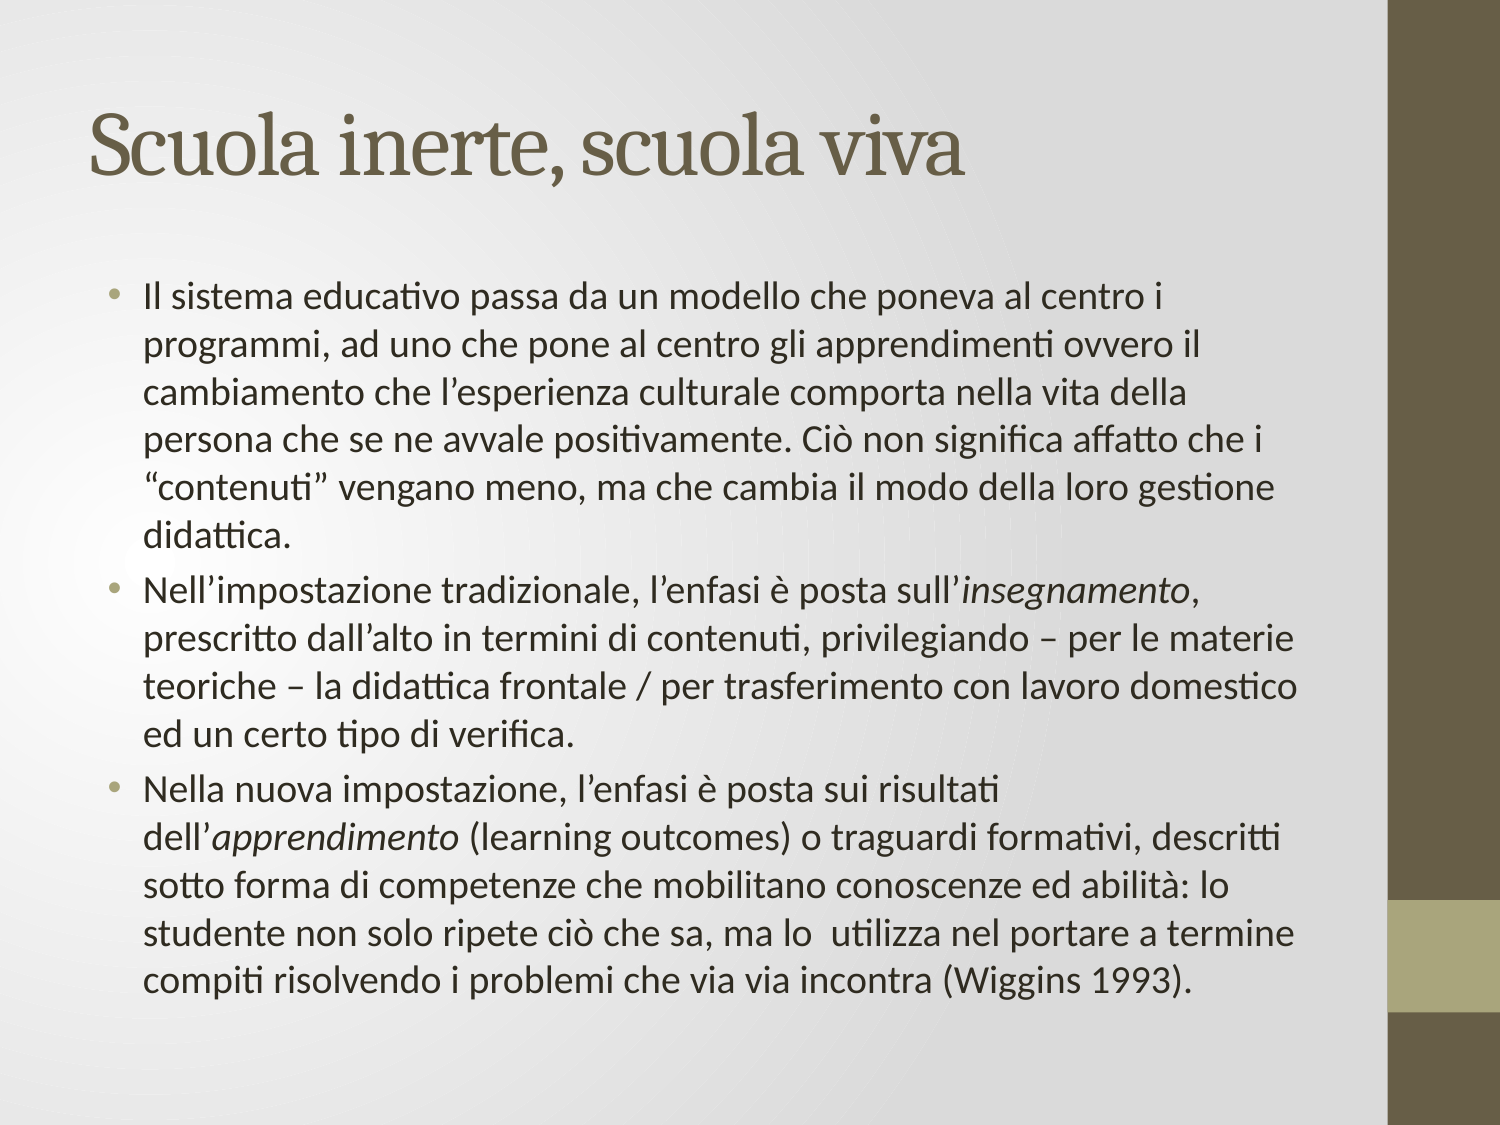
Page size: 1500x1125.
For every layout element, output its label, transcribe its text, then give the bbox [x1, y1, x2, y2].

title Scuola inerte, scuola viva [75, 45, 1325, 233]
list Il sistema educativo passa da un modello che poneva al centro i programmi, ad uno che pone al centro gli apprendimenti ovvero il cambiamento che l’esperienza culturale comporta nella vita della persona che se ne avvale positivamente. Ciò non significa affatto che i “contenuti” vengano meno, ma che cambia il modo della loro gestione didattica. Nell’impostazione tradizionale, l’enfasi è posta sull’insegnamento, prescritto dall’alto in termini di contenuti, privilegiando – per le materie teoriche – la didattica frontale / per trasferimento con lavoro domestico ed un certo tipo di verifica. Nella nuova impostazione, l’enfasi è posta sui risultati dell’apprendimento (learning outcomes) o traguardi formativi, descritti sotto forma di competenze che mobilitano conoscenze ed abilità: lo studente non solo ripete ciò che sa, ma lo utilizza nel portare a termine compiti risolvendo i problemi che via via incontra (Wiggins 1993). [75, 262, 1325, 1050]
